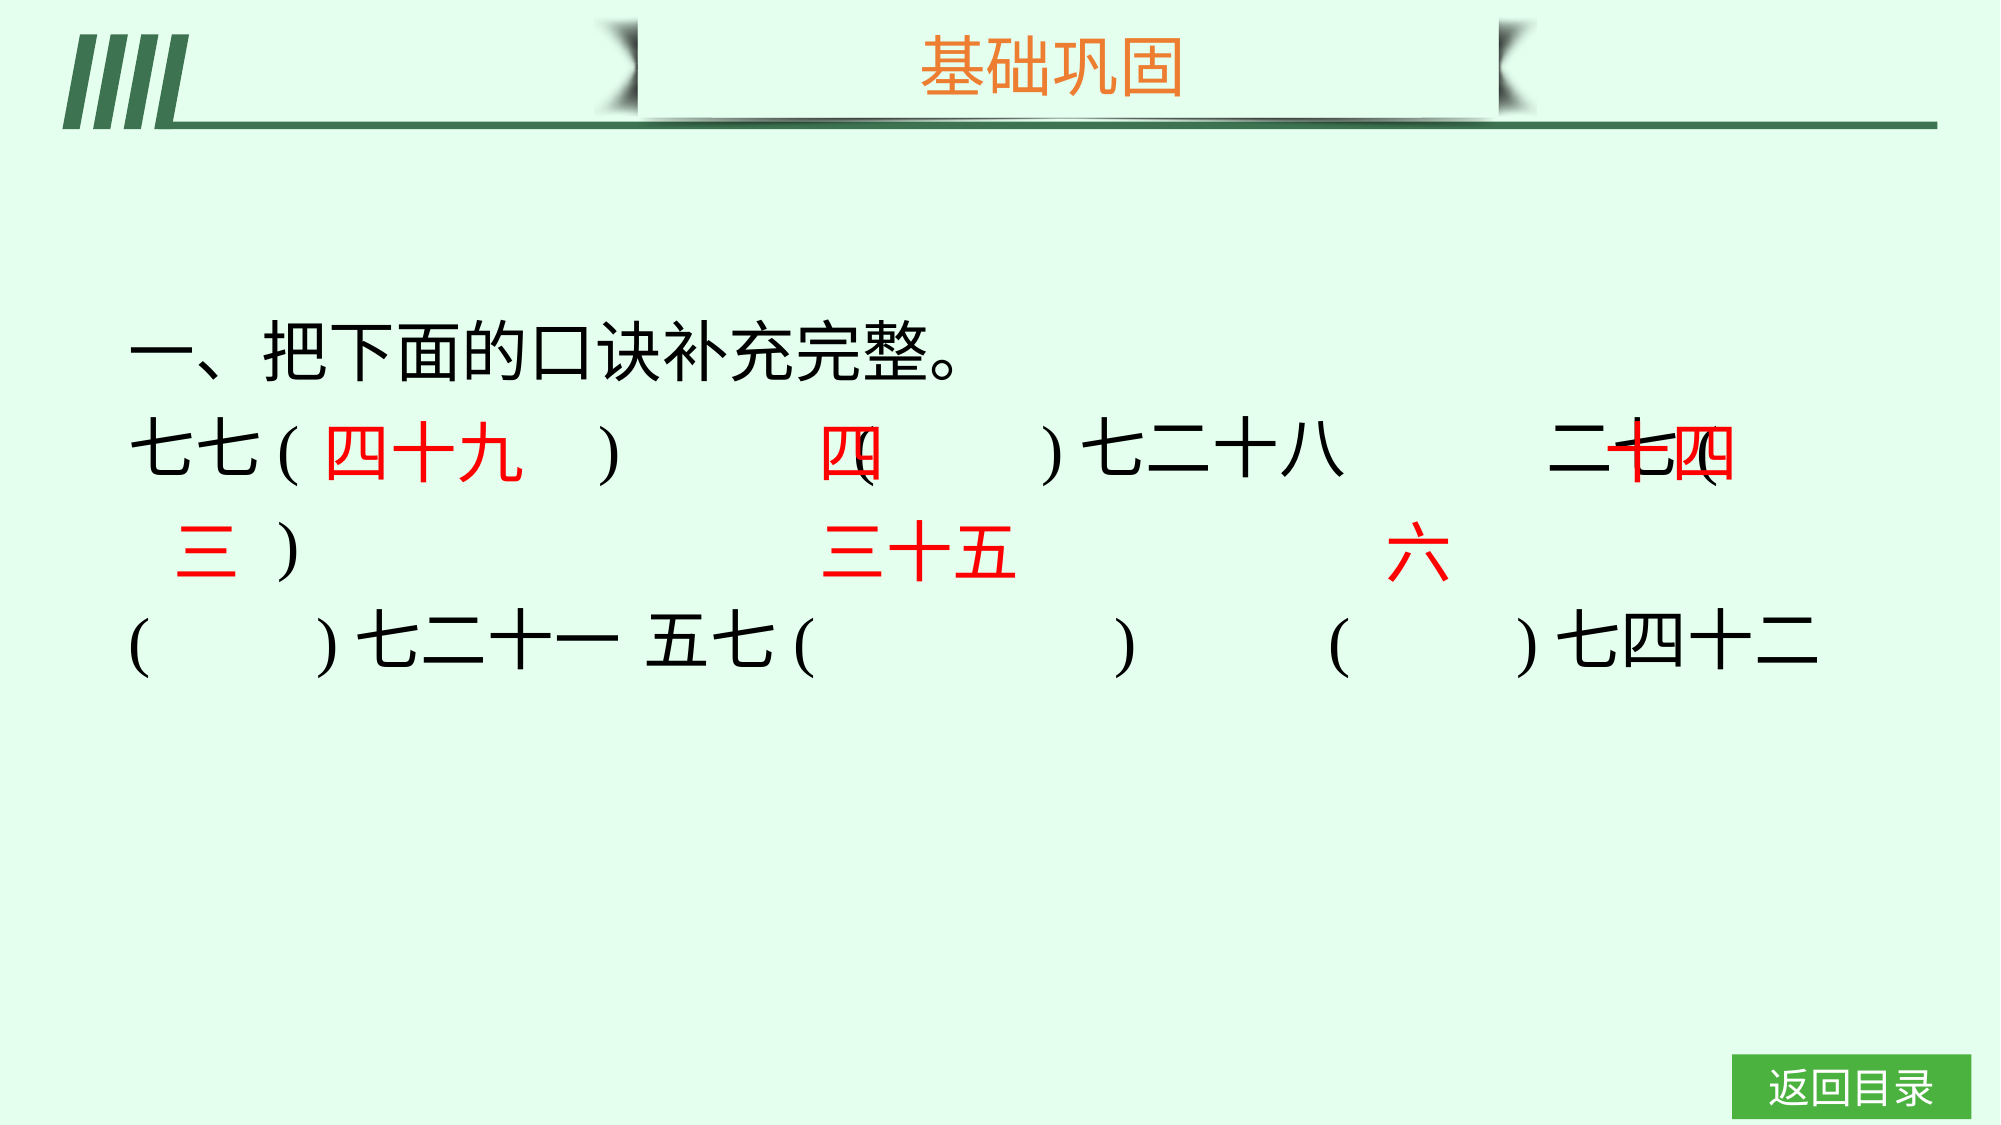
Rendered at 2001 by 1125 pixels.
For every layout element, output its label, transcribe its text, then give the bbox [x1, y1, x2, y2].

text_box 四 [803, 387, 901, 499]
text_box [594, 16, 1537, 127]
text_box 三十五 [804, 486, 1035, 598]
text_box 三 [159, 486, 256, 598]
text_box 四十九 [309, 387, 540, 499]
text_box 六 [1370, 487, 1467, 598]
text_box 十四 [1590, 387, 1754, 499]
text_box 一、把下面的口诀补充完整。 七七( ) ( )七二十八 二七( ) ( )七二十一 五七( ) ( )七四十二 [113, 286, 1887, 685]
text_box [62, 34, 1938, 130]
